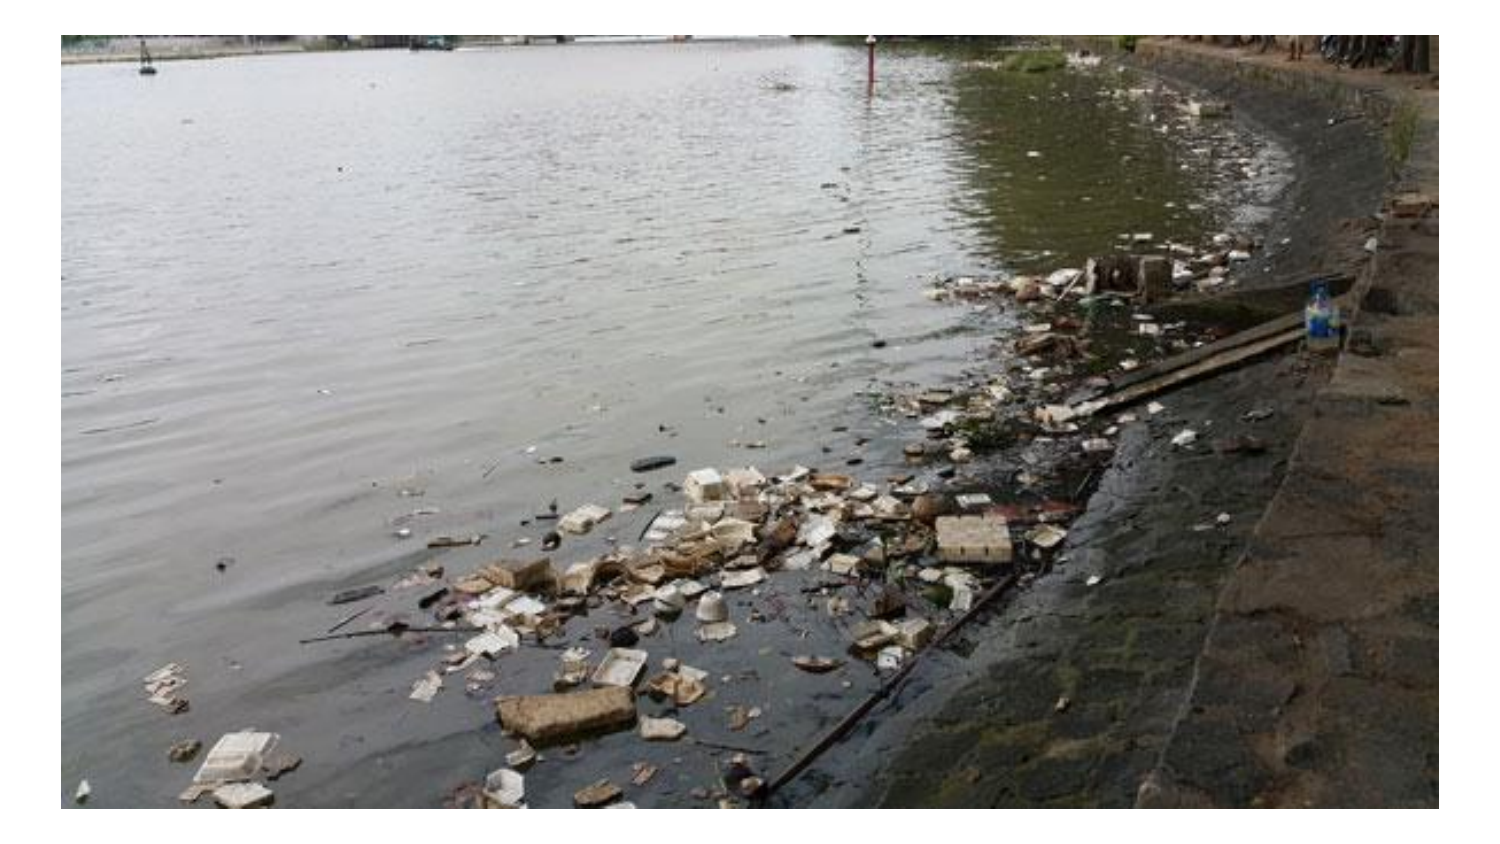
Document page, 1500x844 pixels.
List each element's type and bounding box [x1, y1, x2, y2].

picture [61, 34, 1439, 809]
